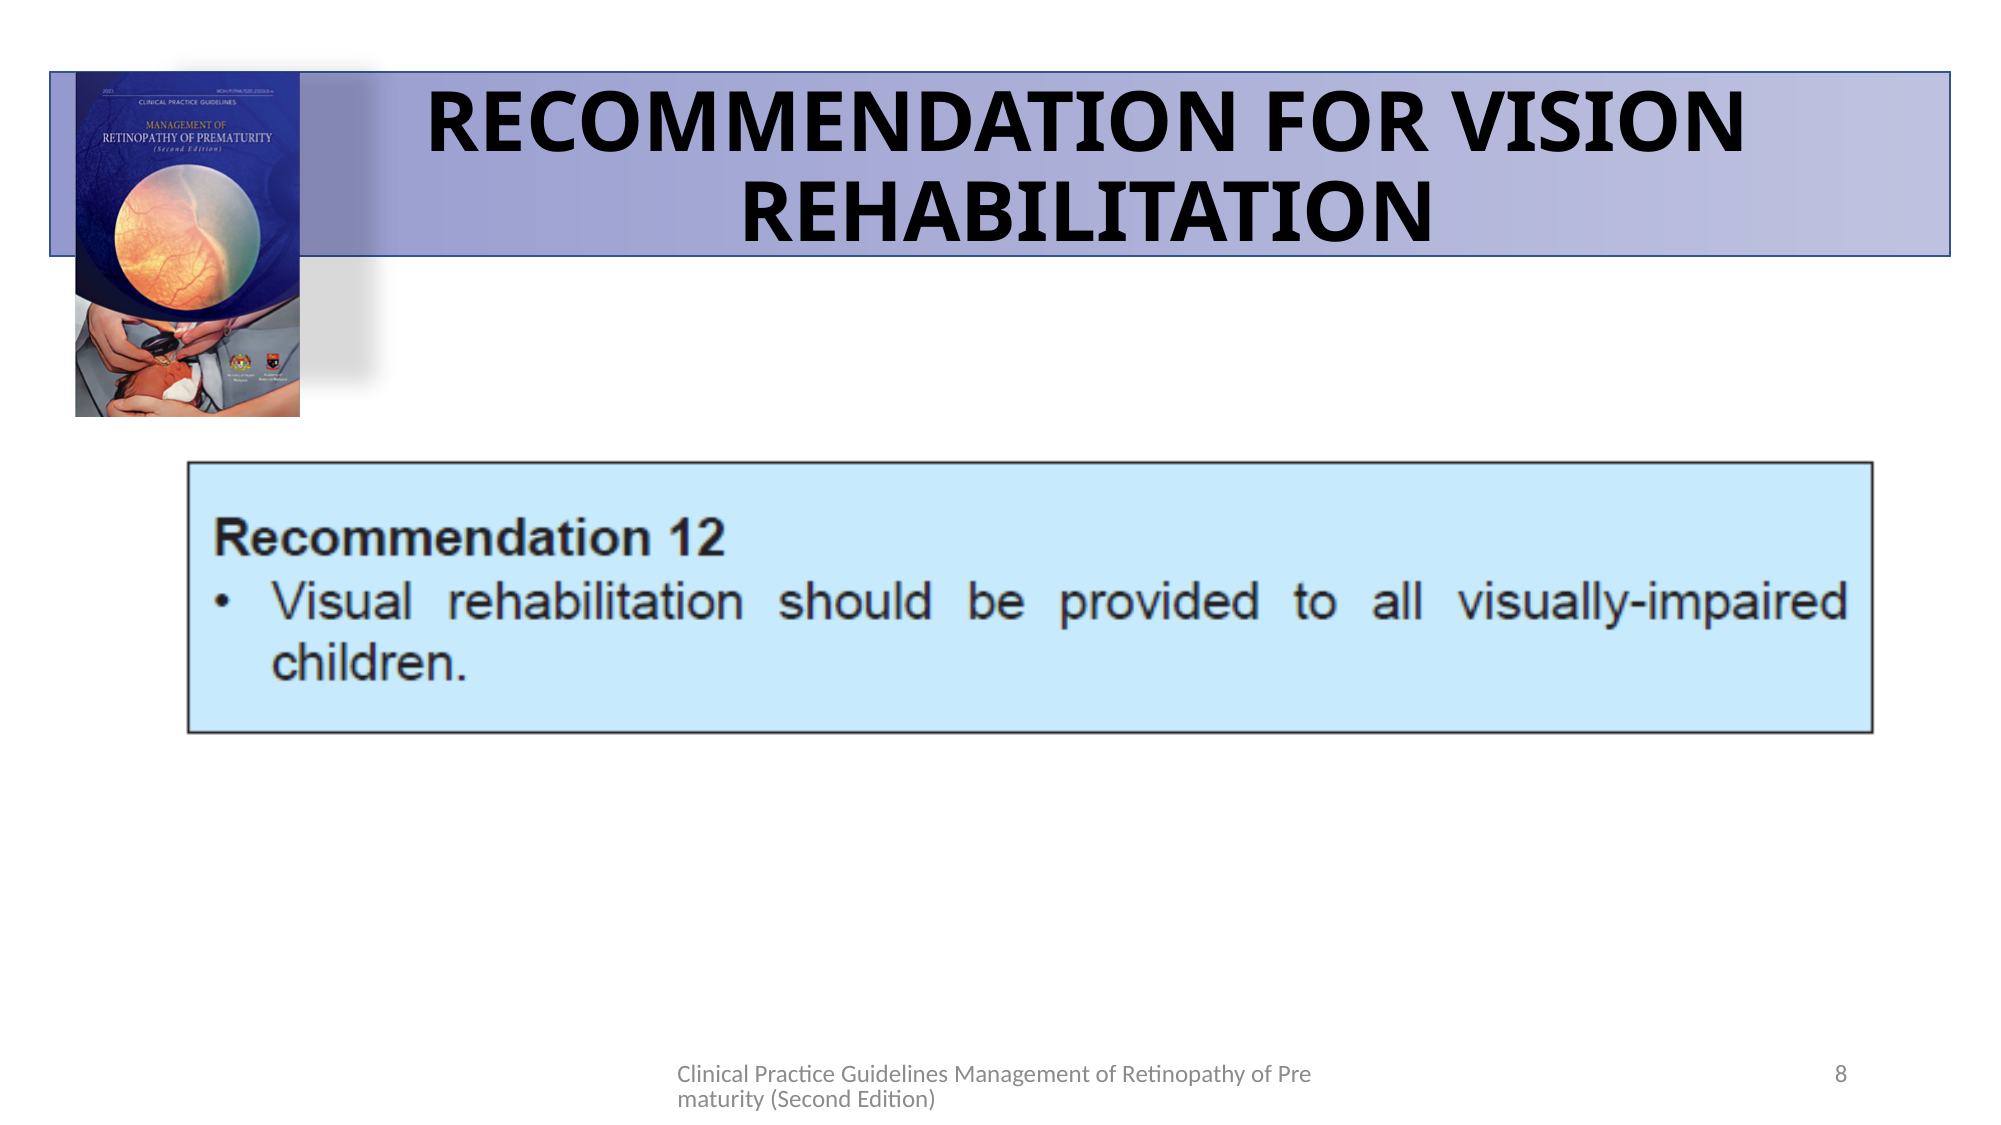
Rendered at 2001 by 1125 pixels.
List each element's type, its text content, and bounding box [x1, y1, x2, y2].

slide_number 8 [1412, 1042, 1863, 1103]
title RECOMMENDATION FOR VISION REHABILITATION [407, 60, 1951, 278]
footer Clinical Practice Guidelines Management of Retinopathy of Prematurity (Second Edition) [662, 1042, 1338, 1103]
picture [75, 41, 1938, 834]
text_box [49, 71, 75, 257]
